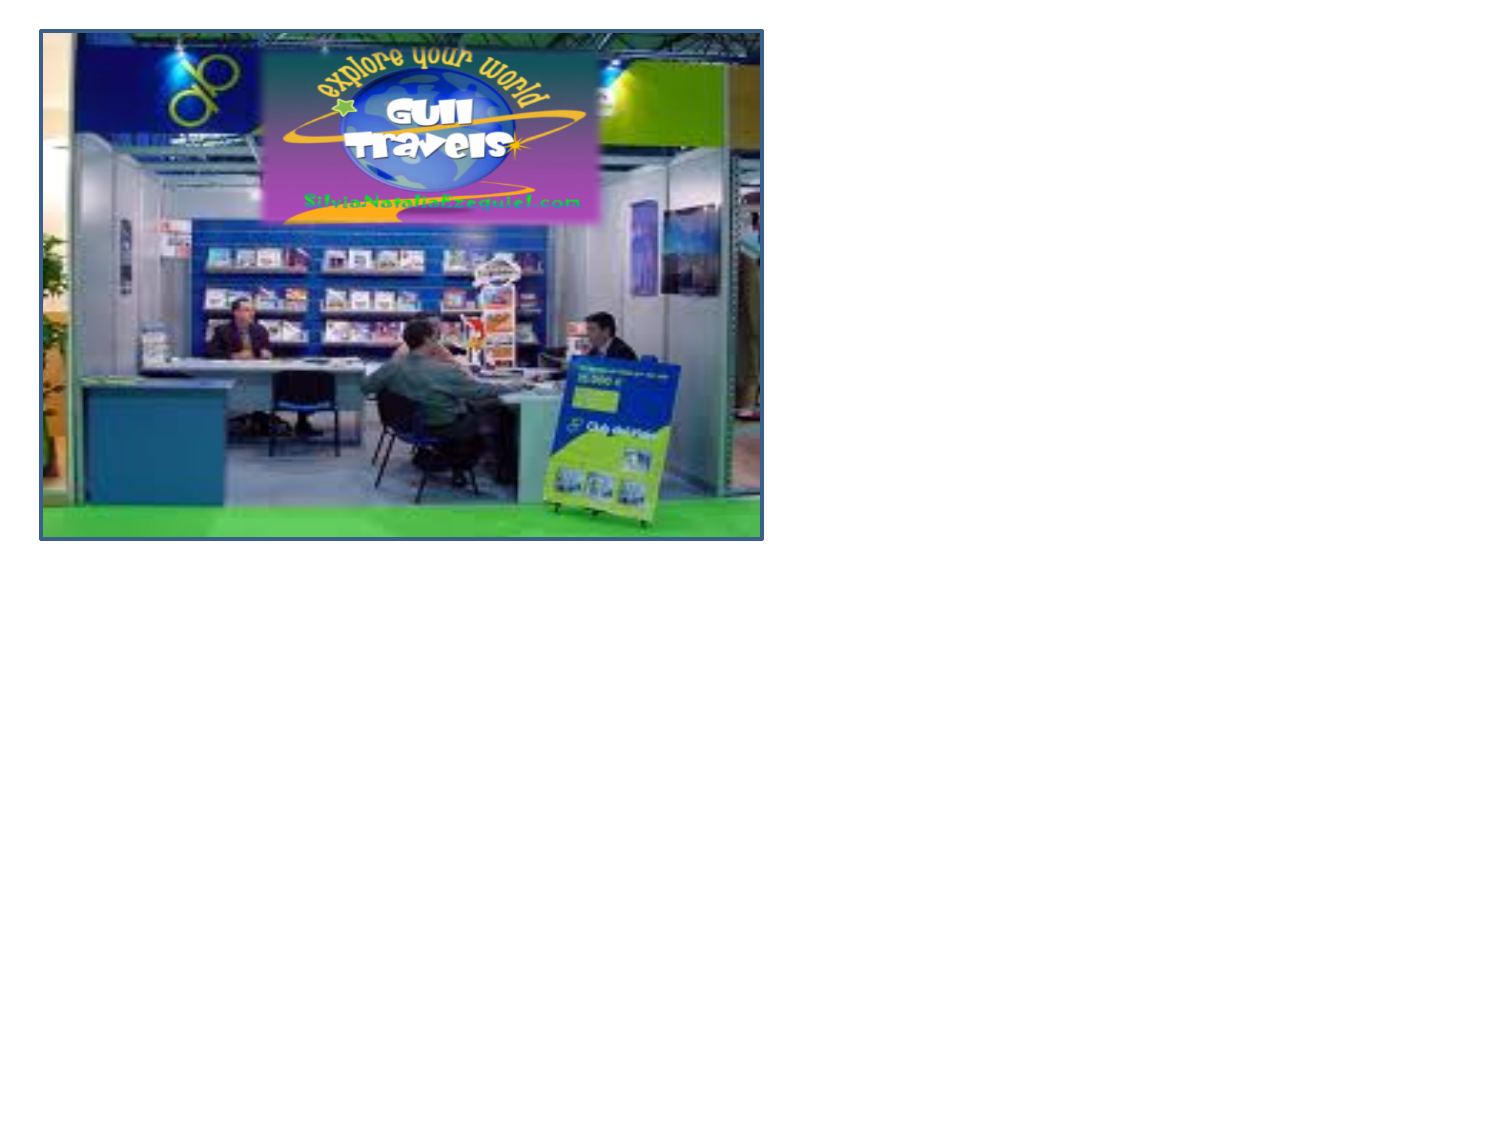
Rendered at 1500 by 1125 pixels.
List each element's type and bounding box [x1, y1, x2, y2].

text_box [41, 30, 763, 540]
